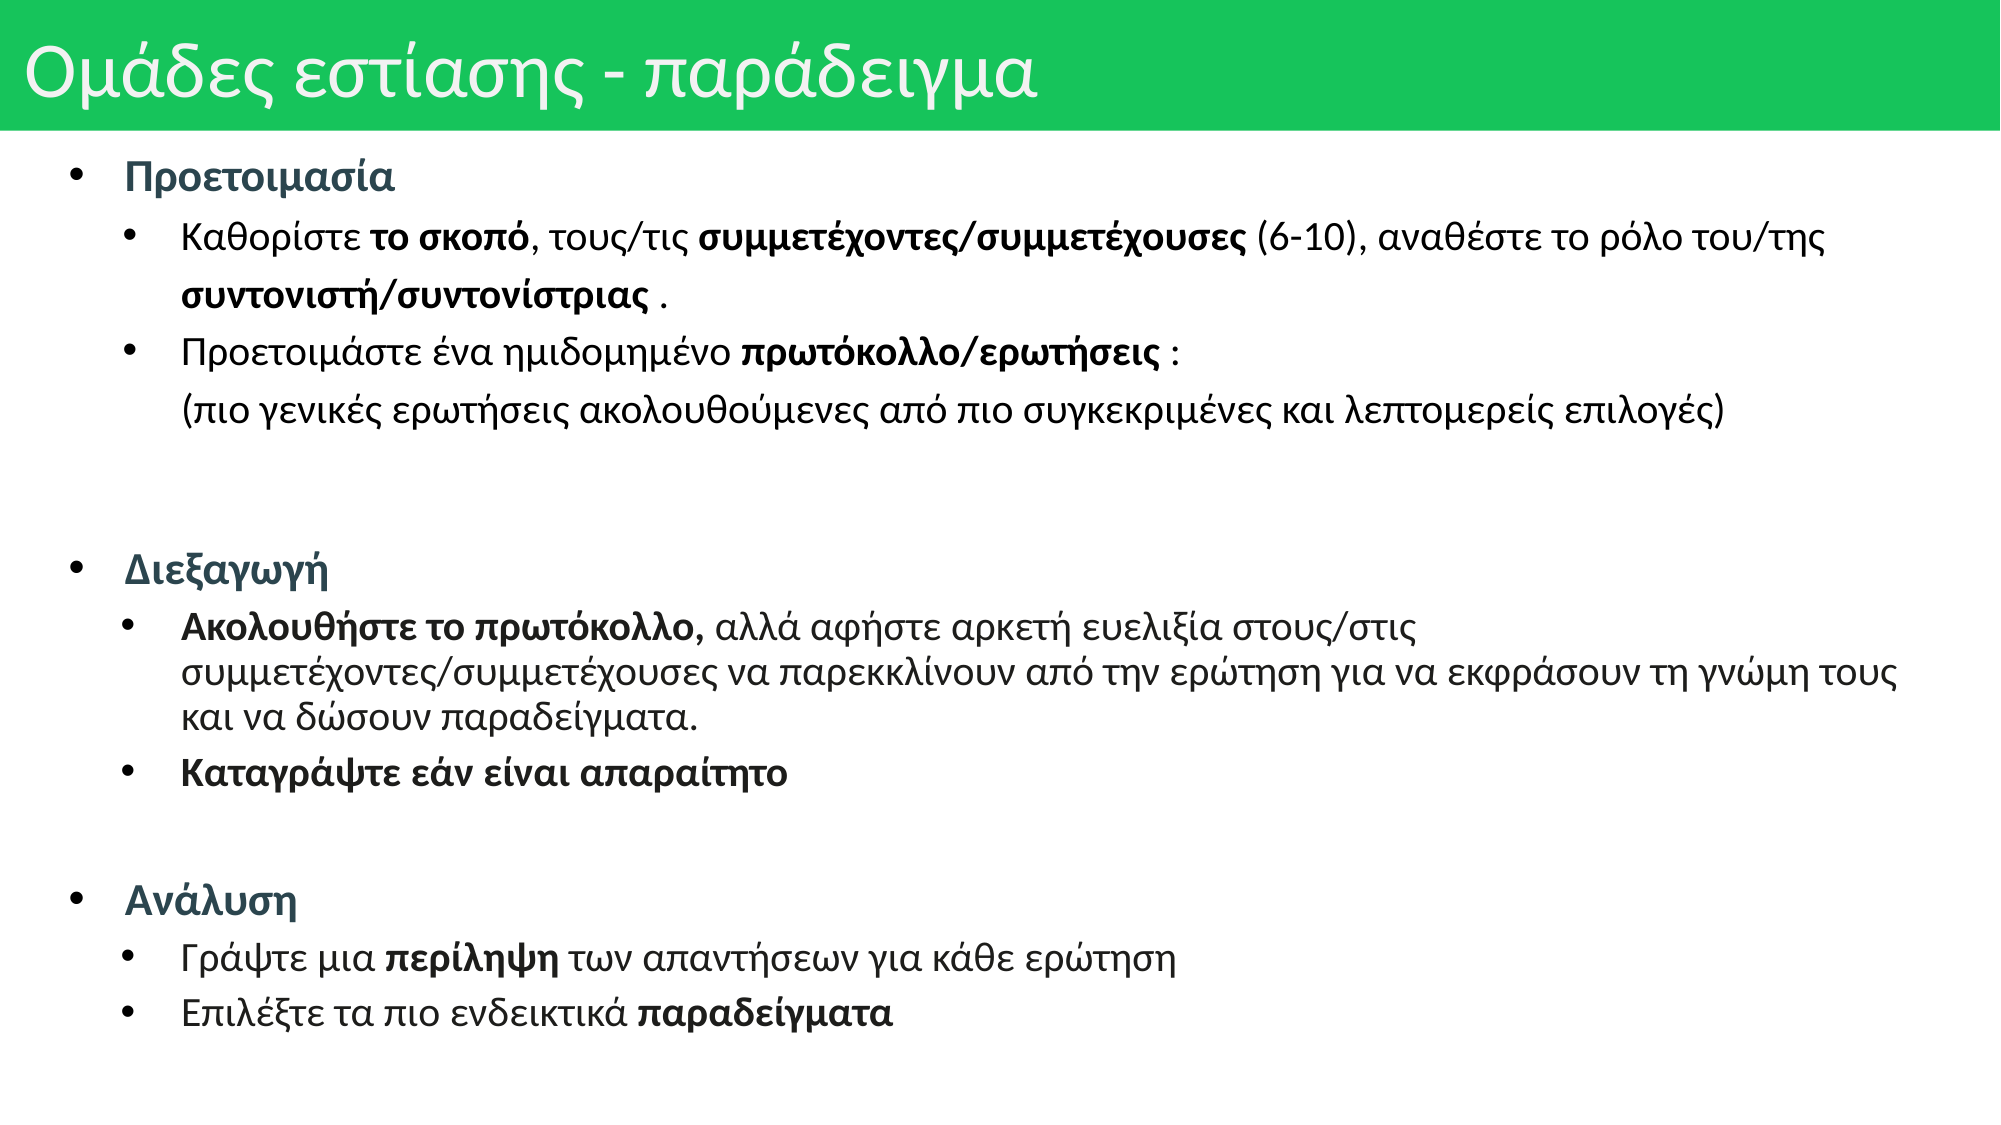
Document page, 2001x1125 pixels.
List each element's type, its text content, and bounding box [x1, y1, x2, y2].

title Ομάδες εστίασης - παράδειγμα [16, 13, 1976, 131]
list Προετοιμασία Καθορίστε το σκοπό, τους/τις συμμετέχοντες/συμμετέχουσες (6-10), αναθέστε το ρόλο του/της συντονιστή/συντονίστριας . Προετοιμάστε ένα ημιδομημένο πρωτόκολλο/ερωτήσεις : (πιο γενικές ερωτήσεις ακολουθούμενες από πιο συγκεκριμένες και λεπτομερείς επιλογές) Διεξαγωγή Ακολουθήστε το πρωτόκολλο, αλλά αφήστε αρκετή ευελιξία στους/στις συμμετέχοντες/συμμετέχουσες να παρεκκλίνουν από την ερώτηση για να εκφράσουν τη γνώμη τους και να δώσουν παραδείγματα. Καταγράψτε εάν είναι απαραίτητο Ανάλυση Γράψτε μια περίληψη των απαντήσεων για κάθε ερώτηση Επιλέξτε τα πιο ενδεικτικά παραδείγματα [16, 144, 1976, 1108]
